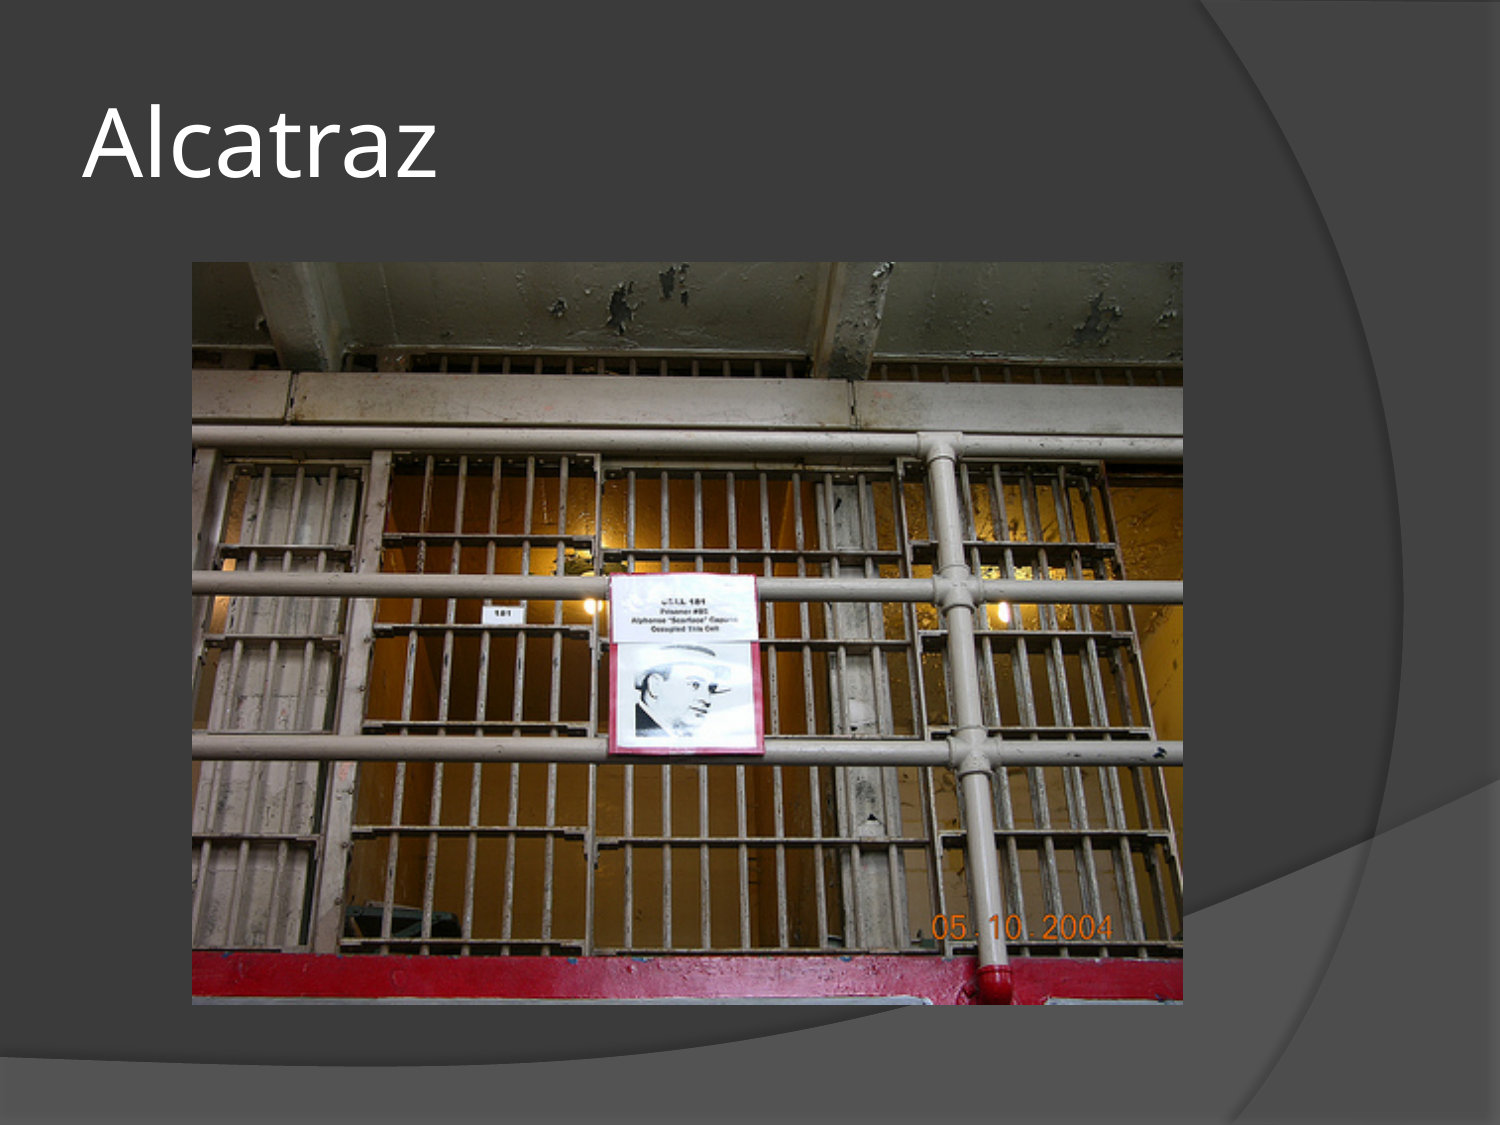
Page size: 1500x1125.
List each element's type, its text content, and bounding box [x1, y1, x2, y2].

title Alcatraz [74, 44, 1301, 233]
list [192, 262, 1183, 1006]
